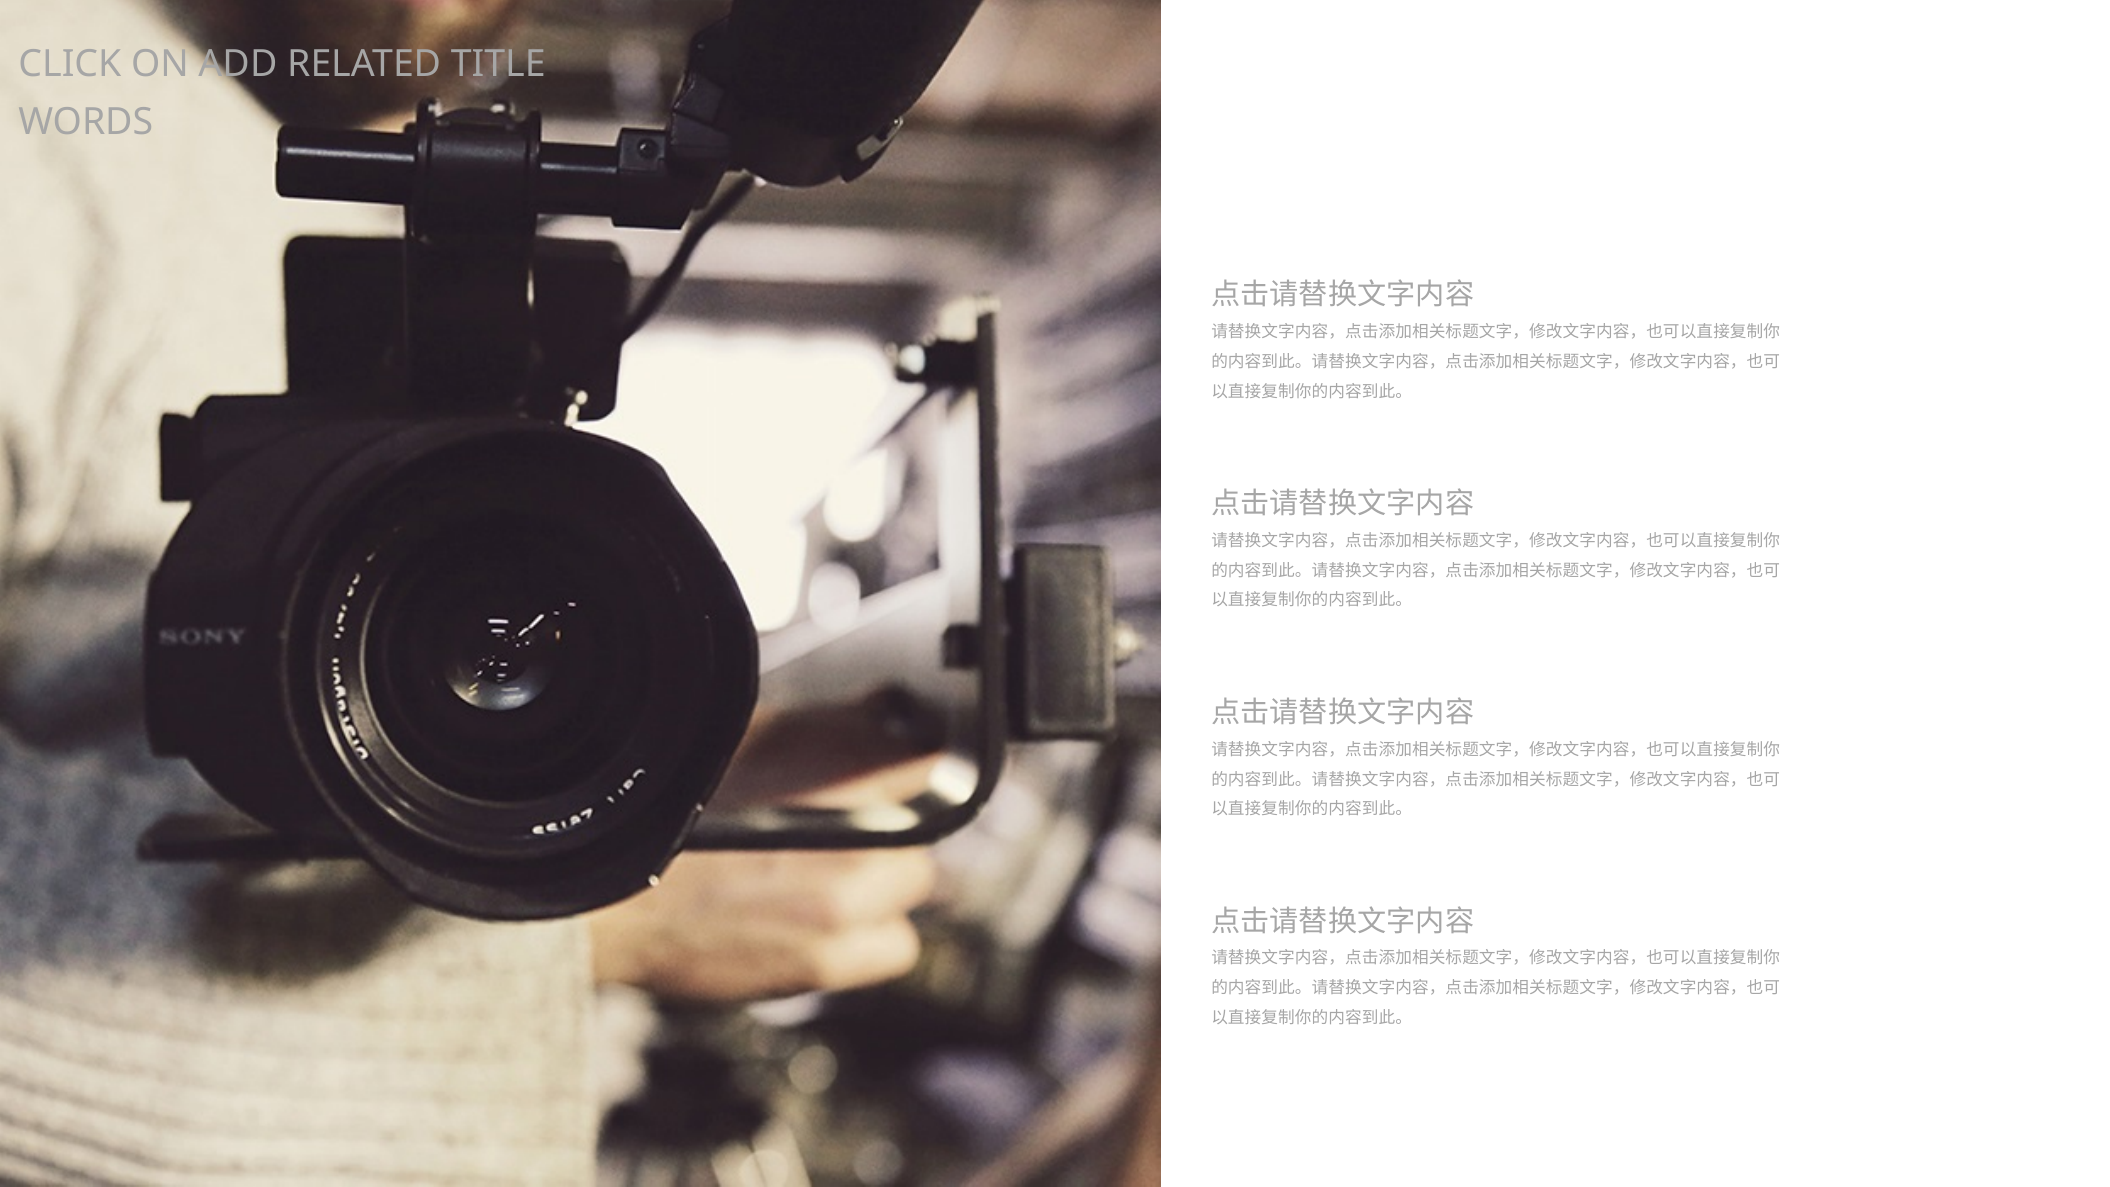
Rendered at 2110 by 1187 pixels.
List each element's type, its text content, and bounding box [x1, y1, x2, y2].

text_box [0, 0, 1162, 1187]
text_box 点击请替换文字内容 请替换文字内容，点击添加相关标题文字，修改文字内容，也可以直接复制你的内容到此。请替换文字内容，点击添加相关标题文字，修改文字内容，也可以直接复制你的内容到此。 [1196, 250, 1811, 408]
text_box 点击请替换文字内容 请替换文字内容，点击添加相关标题文字，修改文字内容，也可以直接复制你的内容到此。请替换文字内容，点击添加相关标题文字，修改文字内容，也可以直接复制你的内容到此。 [1196, 877, 1811, 1035]
text_box CLICK ON ADD RELATED TITLE WORDS [3, 18, 595, 150]
text_box 点击请替换文字内容 请替换文字内容，点击添加相关标题文字，修改文字内容，也可以直接复制你的内容到此。请替换文字内容，点击添加相关标题文字，修改文字内容，也可以直接复制你的内容到此。 [1196, 459, 1811, 617]
text_box 点击请替换文字内容 请替换文字内容，点击添加相关标题文字，修改文字内容，也可以直接复制你的内容到此。请替换文字内容，点击添加相关标题文字，修改文字内容，也可以直接复制你的内容到此。 [1196, 668, 1811, 826]
